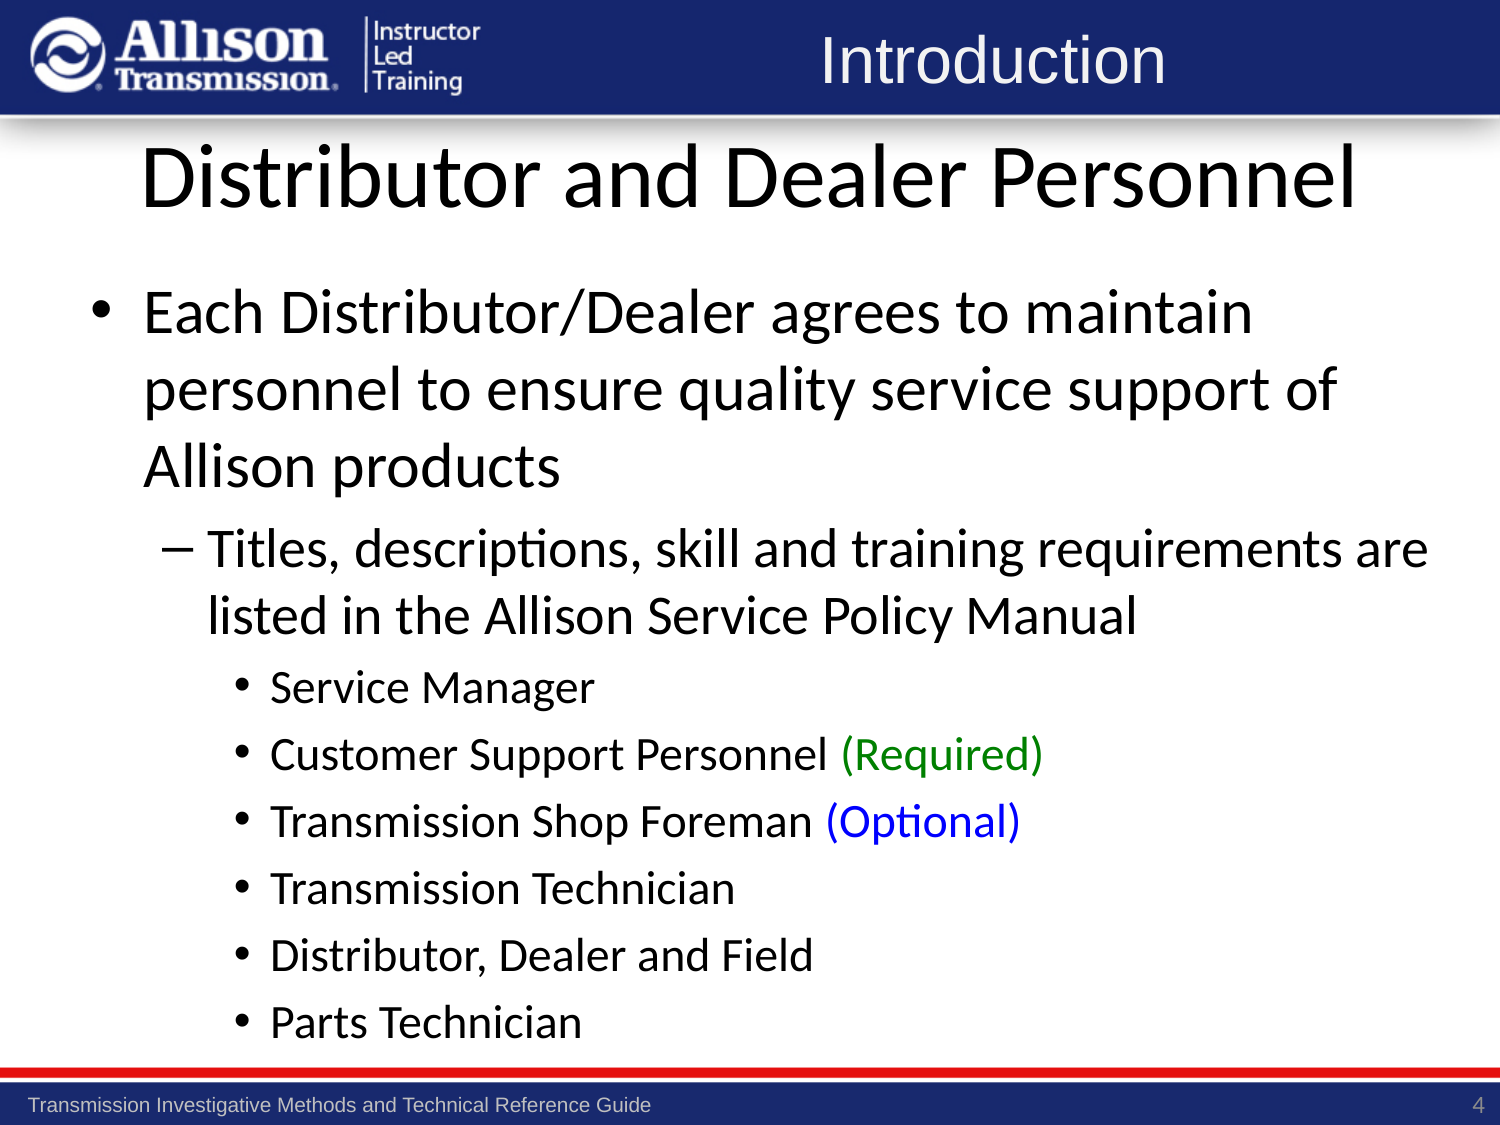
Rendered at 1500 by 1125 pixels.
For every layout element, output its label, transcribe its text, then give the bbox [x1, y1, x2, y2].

list Each Distributor/Dealer agrees to maintain personnel to ensure quality service support of Allison products Titles, descriptions, skill and training requirements are listed in the Allison Service Policy Manual Service Manager Customer Support Personnel (Required) Transmission Shop Foreman (Optional) Transmission Technician Distributor, Dealer and Field Parts Technician [75, 262, 1448, 1060]
picture [0, 0, 1500, 1125]
title Distributor and Dealer Personnel [75, 76, 1425, 262]
slide_number 4 [1149, 1074, 1500, 1125]
